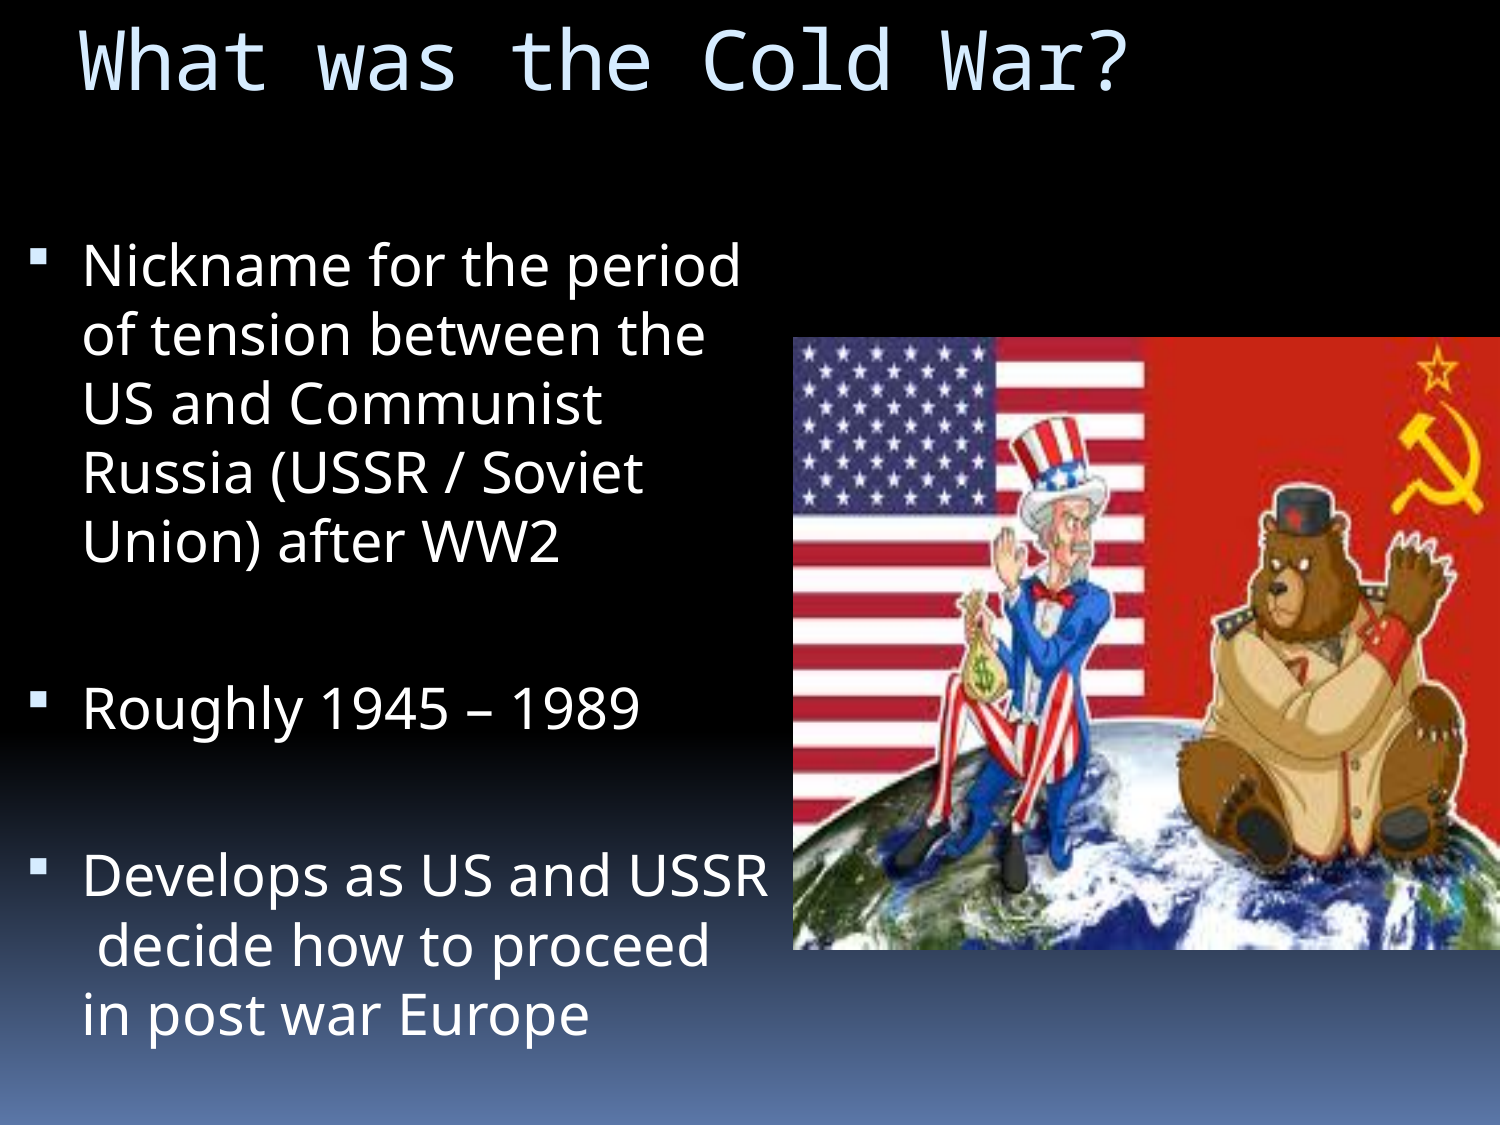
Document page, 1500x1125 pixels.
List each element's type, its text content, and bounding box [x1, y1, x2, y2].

title What was the Cold War? [62, 0, 1251, 113]
list Nickname for the period of tension between the US and Communist Russia (USSR / Soviet Union) after WW2 Roughly 1945 – 1989 Develops as US and USSR decide how to proceed in post war Europe [0, 137, 788, 1125]
picture [793, 336, 1500, 951]
